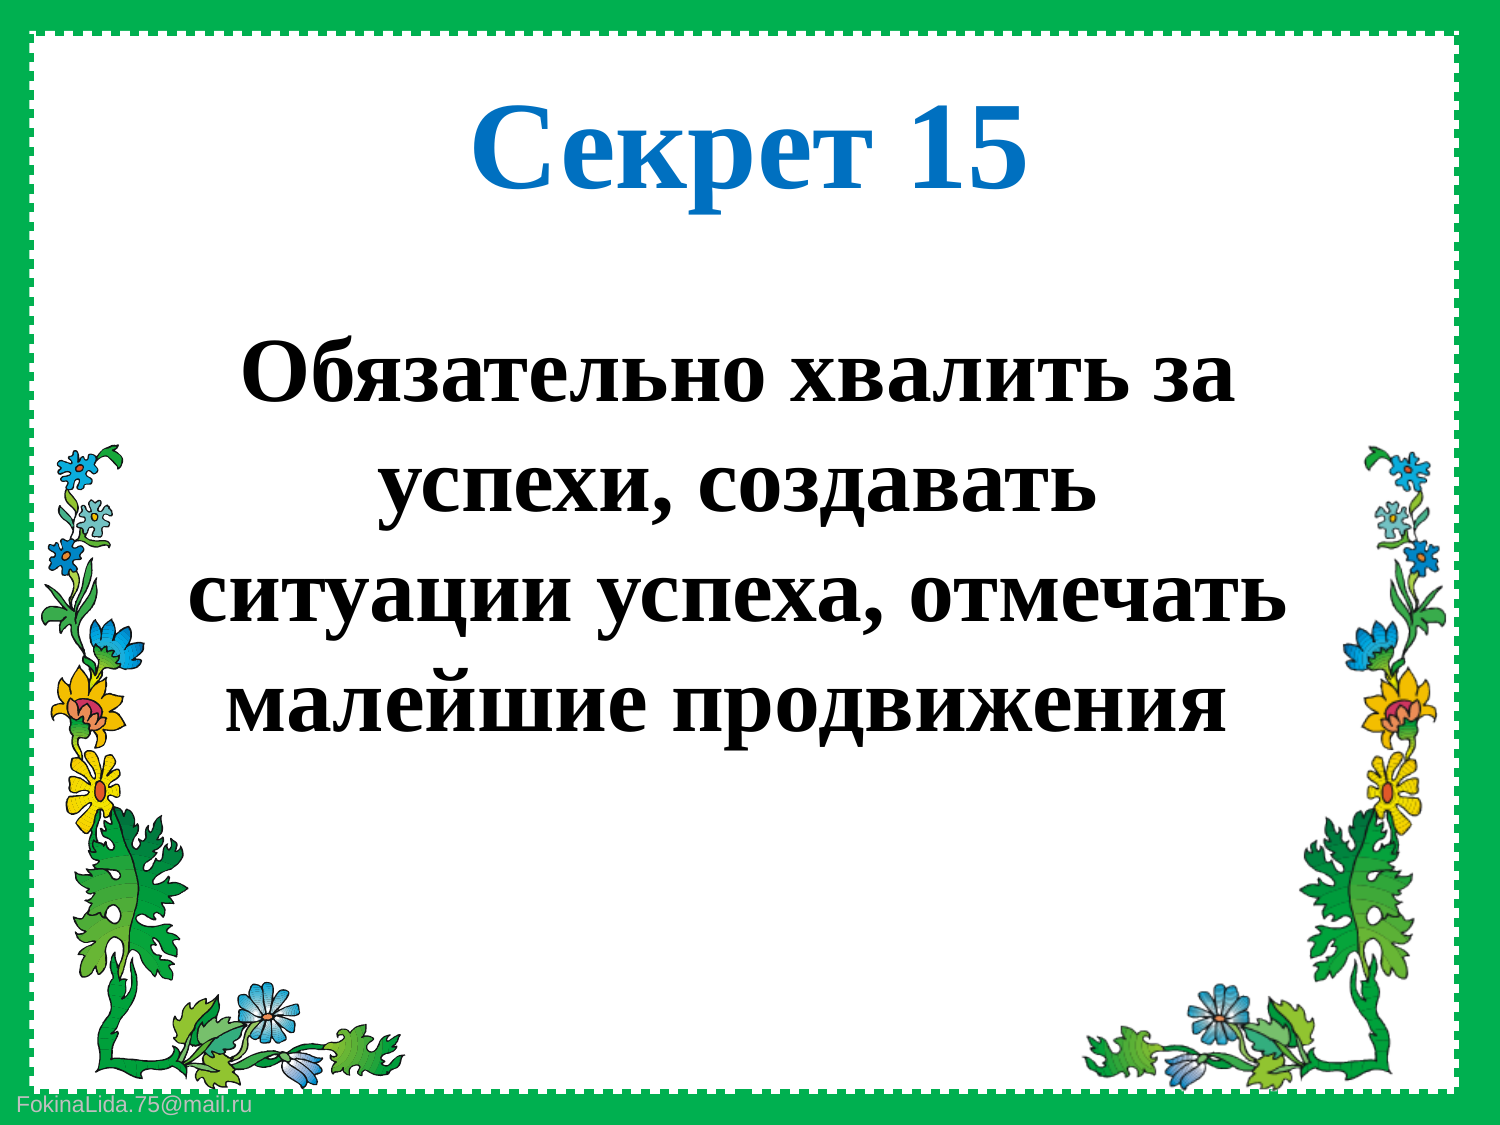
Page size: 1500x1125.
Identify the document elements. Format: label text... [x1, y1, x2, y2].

picture [1080, 444, 1448, 1093]
list Обязательно хвалить за успехи, создавать ситуации успеха, отмечать малейшие продвижения [159, 302, 1317, 1005]
title Секрет 15 [75, 45, 1425, 233]
